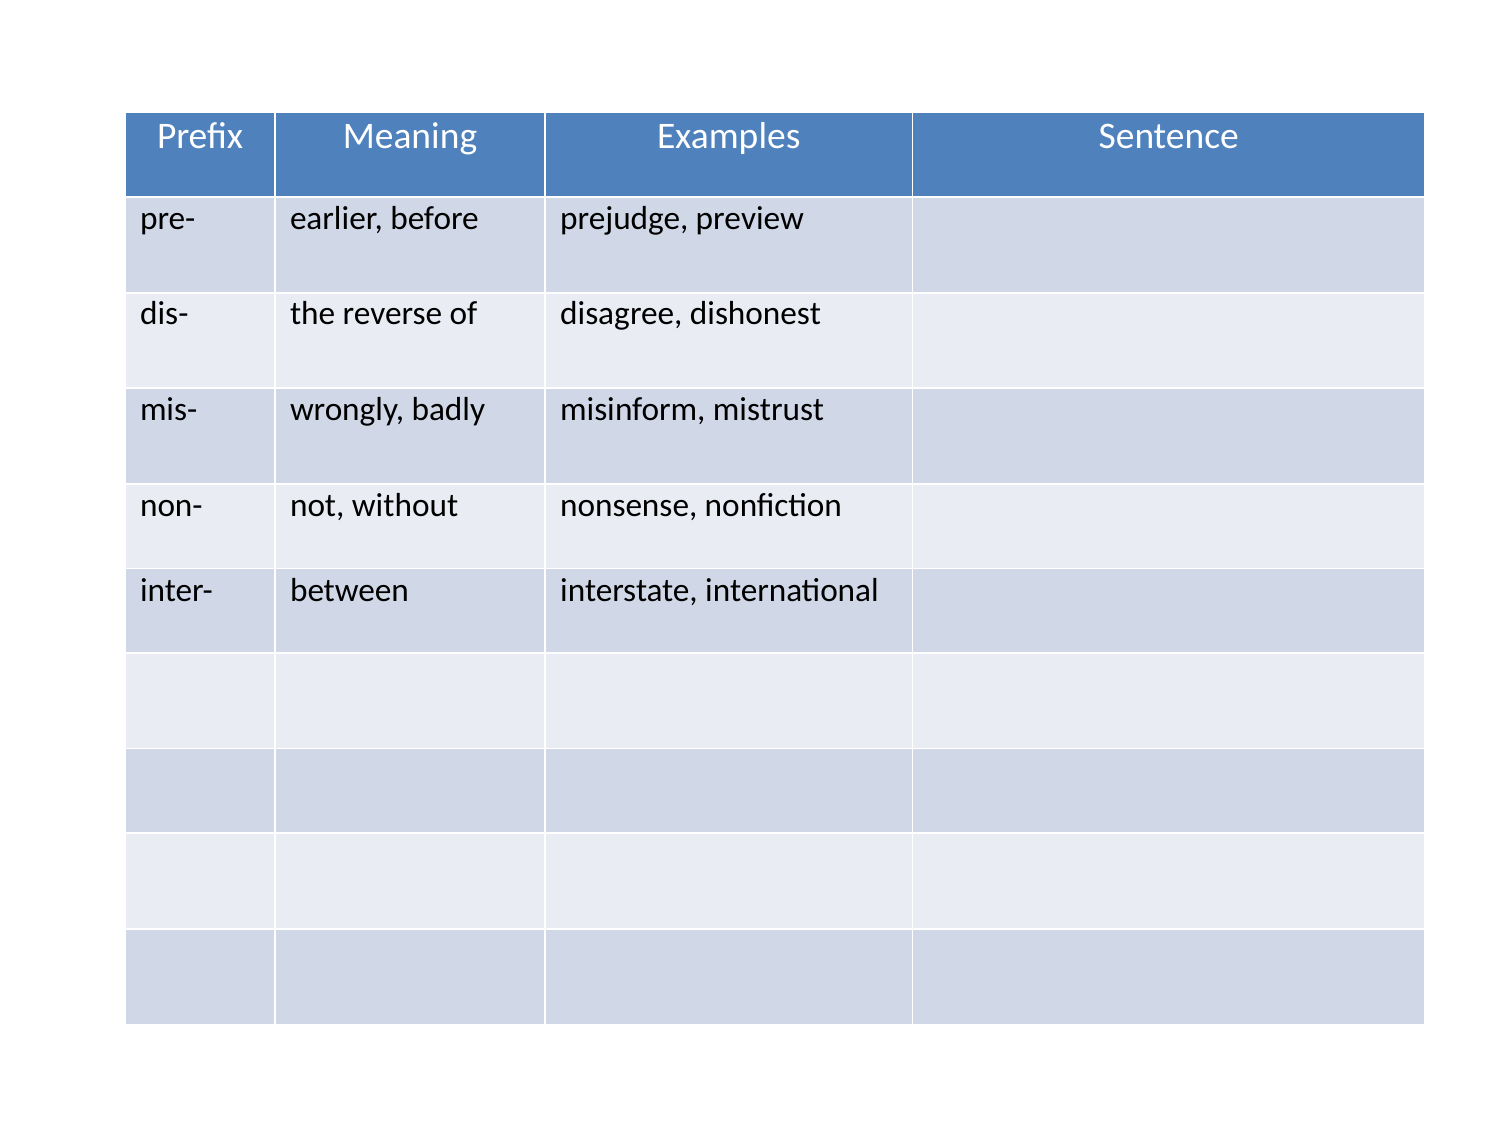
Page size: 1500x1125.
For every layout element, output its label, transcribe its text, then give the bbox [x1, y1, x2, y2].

table_cell wrongly, badly [276, 389, 544, 483]
table_cell [913, 485, 1424, 568]
table_cell [546, 749, 912, 832]
table_cell [546, 834, 912, 928]
table_cell [276, 654, 544, 748]
table_cell [913, 749, 1424, 832]
table_cell disagree, dishonest [546, 294, 912, 387]
table_cell [913, 569, 1424, 652]
table_cell [126, 654, 274, 748]
table_cell non- [126, 485, 274, 568]
table_cell the reverse of [276, 294, 544, 387]
table_cell between [276, 569, 544, 652]
table_cell [126, 930, 274, 1024]
table_header Prefix [126, 113, 274, 196]
table_cell pre- [126, 198, 274, 292]
table_cell [913, 198, 1424, 292]
table_cell [546, 930, 912, 1024]
table_cell interstate, international [546, 569, 912, 652]
table_cell dis- [126, 294, 274, 387]
table_cell [913, 389, 1424, 483]
table_cell [276, 749, 544, 832]
table_cell [126, 834, 274, 928]
table_cell misinform, mistrust [546, 389, 912, 483]
table_cell [126, 749, 274, 832]
table_cell nonsense, nonfiction [546, 485, 912, 568]
table_cell [276, 834, 544, 928]
table_cell not, without [276, 485, 544, 568]
table_header Sentence [913, 113, 1424, 196]
table_cell earlier, before [276, 198, 544, 292]
table_cell mis- [126, 389, 274, 483]
table_cell [913, 834, 1424, 928]
table_cell [913, 654, 1424, 748]
table_cell [276, 930, 544, 1024]
table_header Meaning [276, 113, 544, 196]
table_cell [913, 294, 1424, 387]
table_cell [913, 930, 1424, 1024]
table_cell inter- [126, 569, 274, 652]
table_cell [546, 654, 912, 748]
table_header Examples [546, 113, 912, 196]
table_cell prejudge, preview [546, 198, 912, 292]
